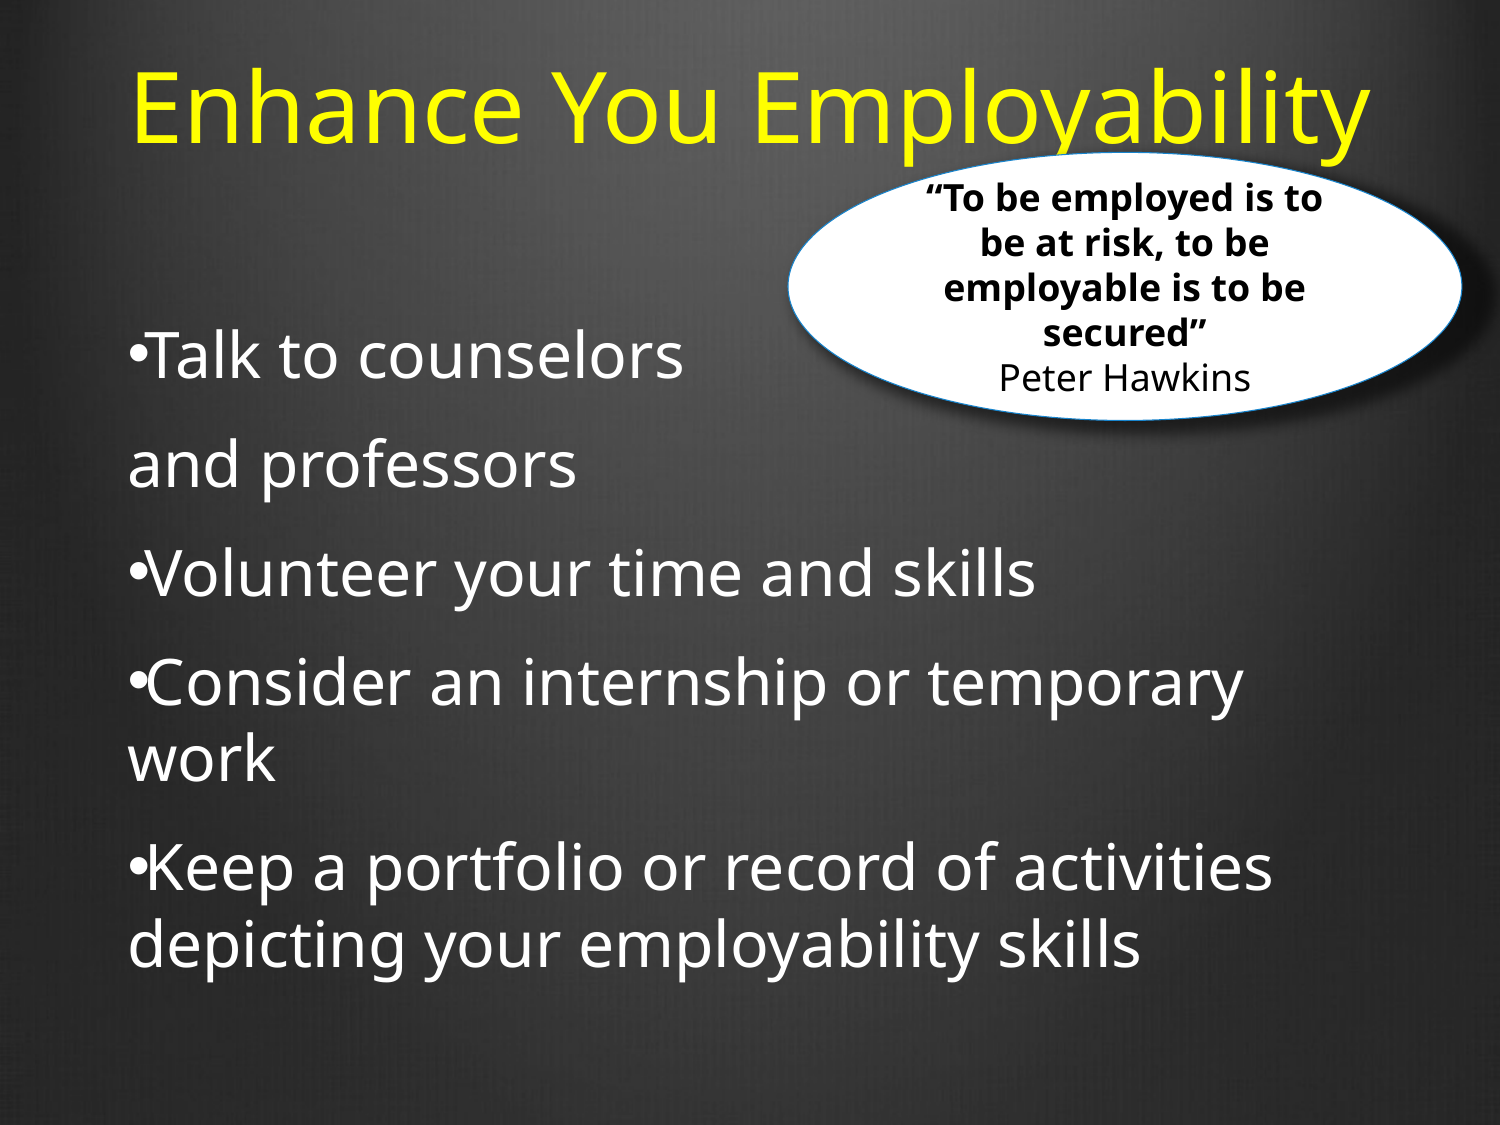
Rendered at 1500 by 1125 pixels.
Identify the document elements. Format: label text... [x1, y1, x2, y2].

title Enhance You Employability [112, 19, 1388, 255]
text_box “To be employed is to be at risk, to be employable is to be secured” Peter Hawkins [787, 151, 1463, 422]
list Talk to counselors and professors Volunteer your time and skills Consider an internship or temporary work Keep a portfolio or record of activities depicting your employability skills [112, 306, 1388, 1005]
